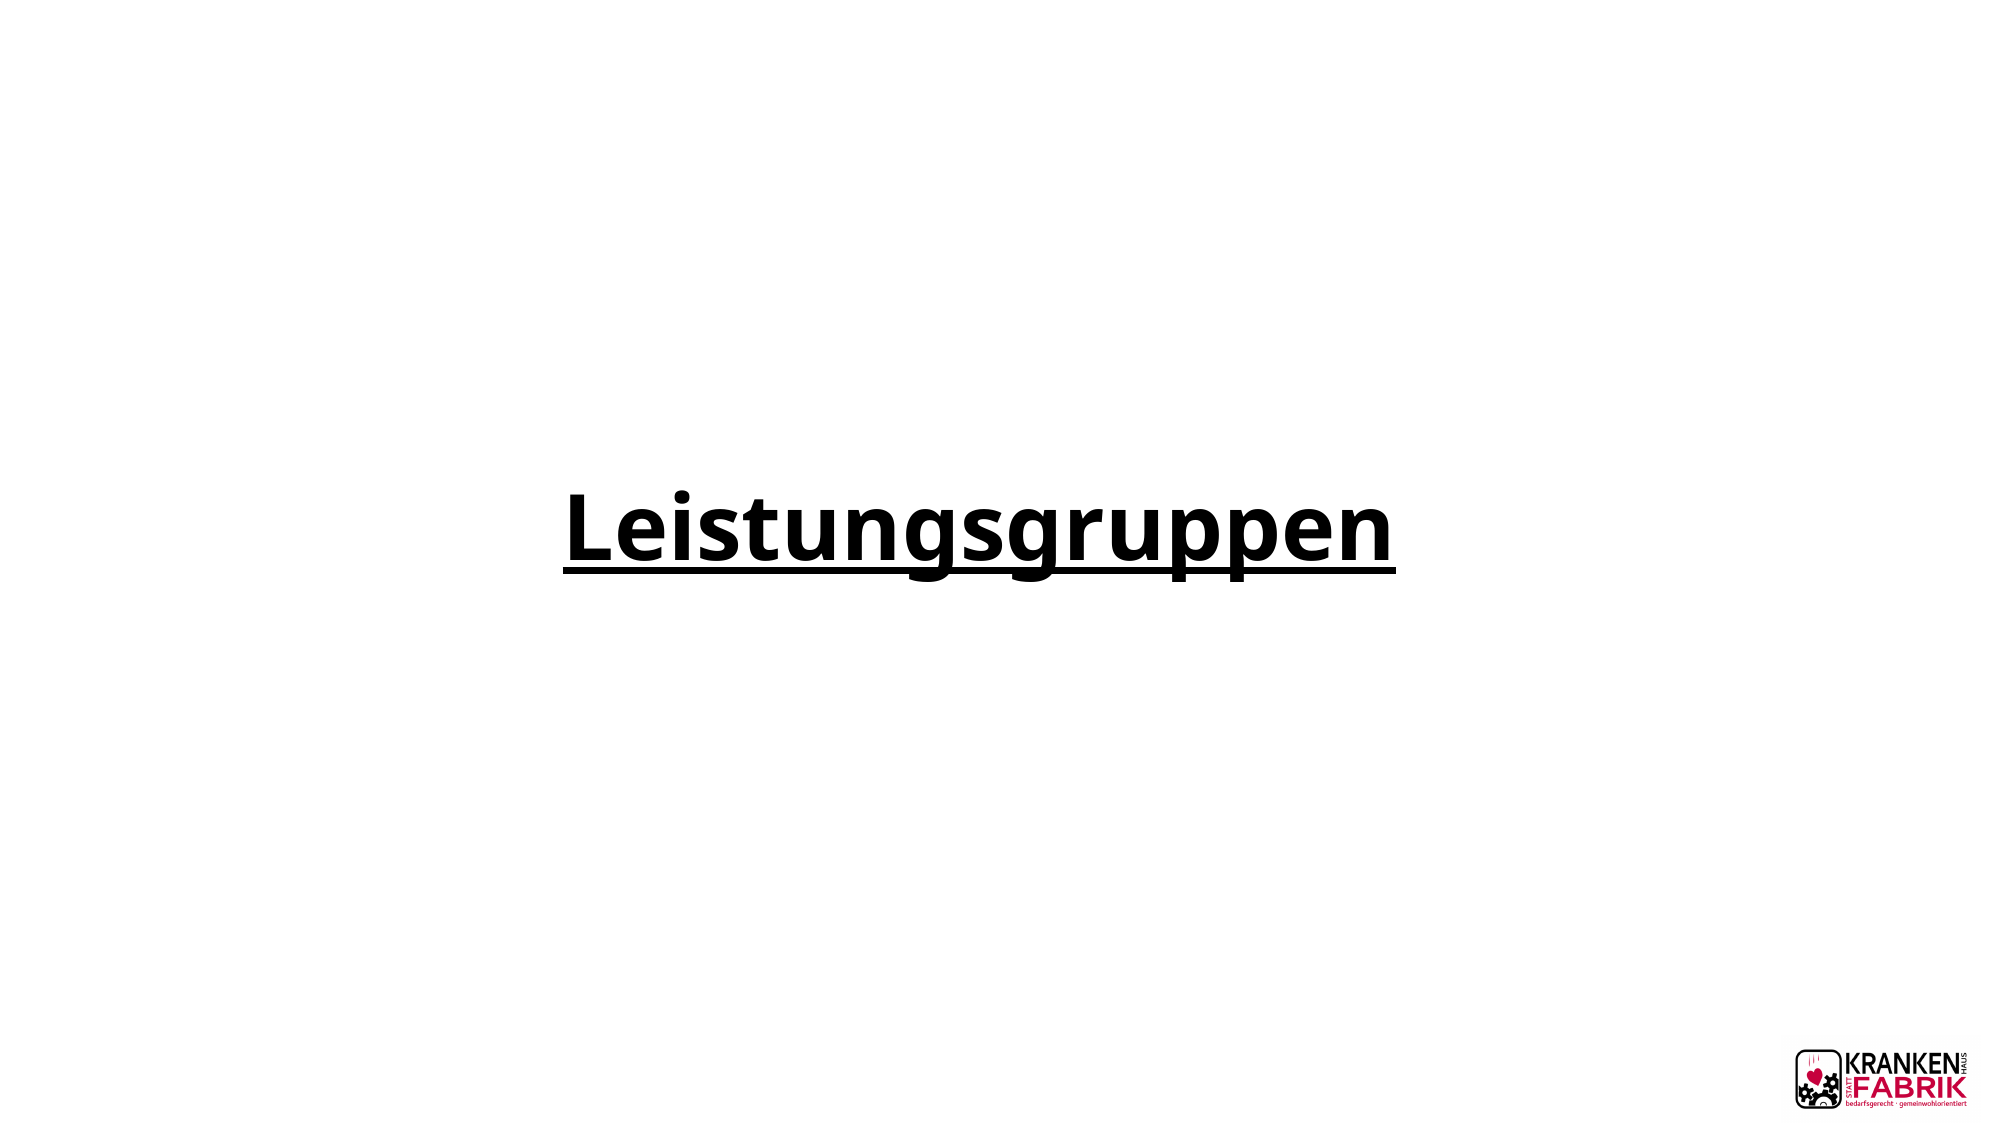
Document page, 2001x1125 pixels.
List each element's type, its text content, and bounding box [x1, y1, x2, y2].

picture [1781, 1035, 1981, 1123]
title Leistungsgruppen [116, 421, 1842, 639]
